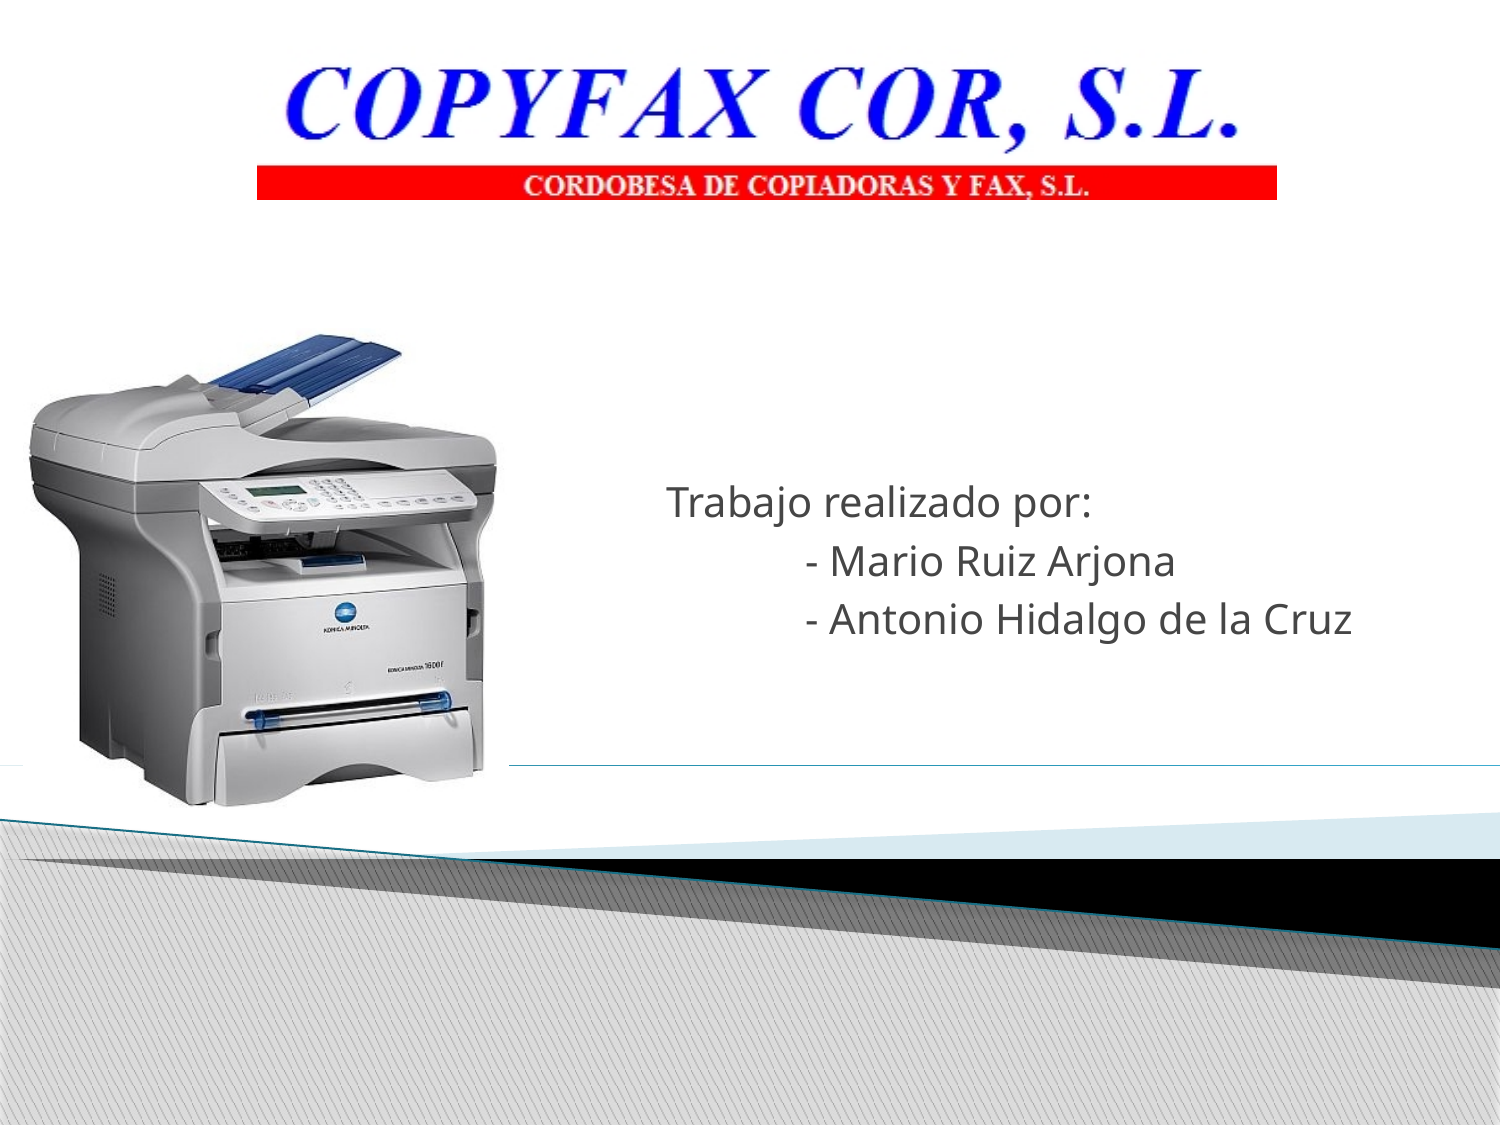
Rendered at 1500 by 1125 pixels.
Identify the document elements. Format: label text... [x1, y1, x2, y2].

subtitle Trabajo realizado por: - Mario Ruiz Arjona - Antonio Hidalgo de la Cruz [658, 468, 1500, 666]
picture [0, 327, 510, 809]
picture [257, 46, 1277, 200]
picture [5, 859, 1500, 989]
